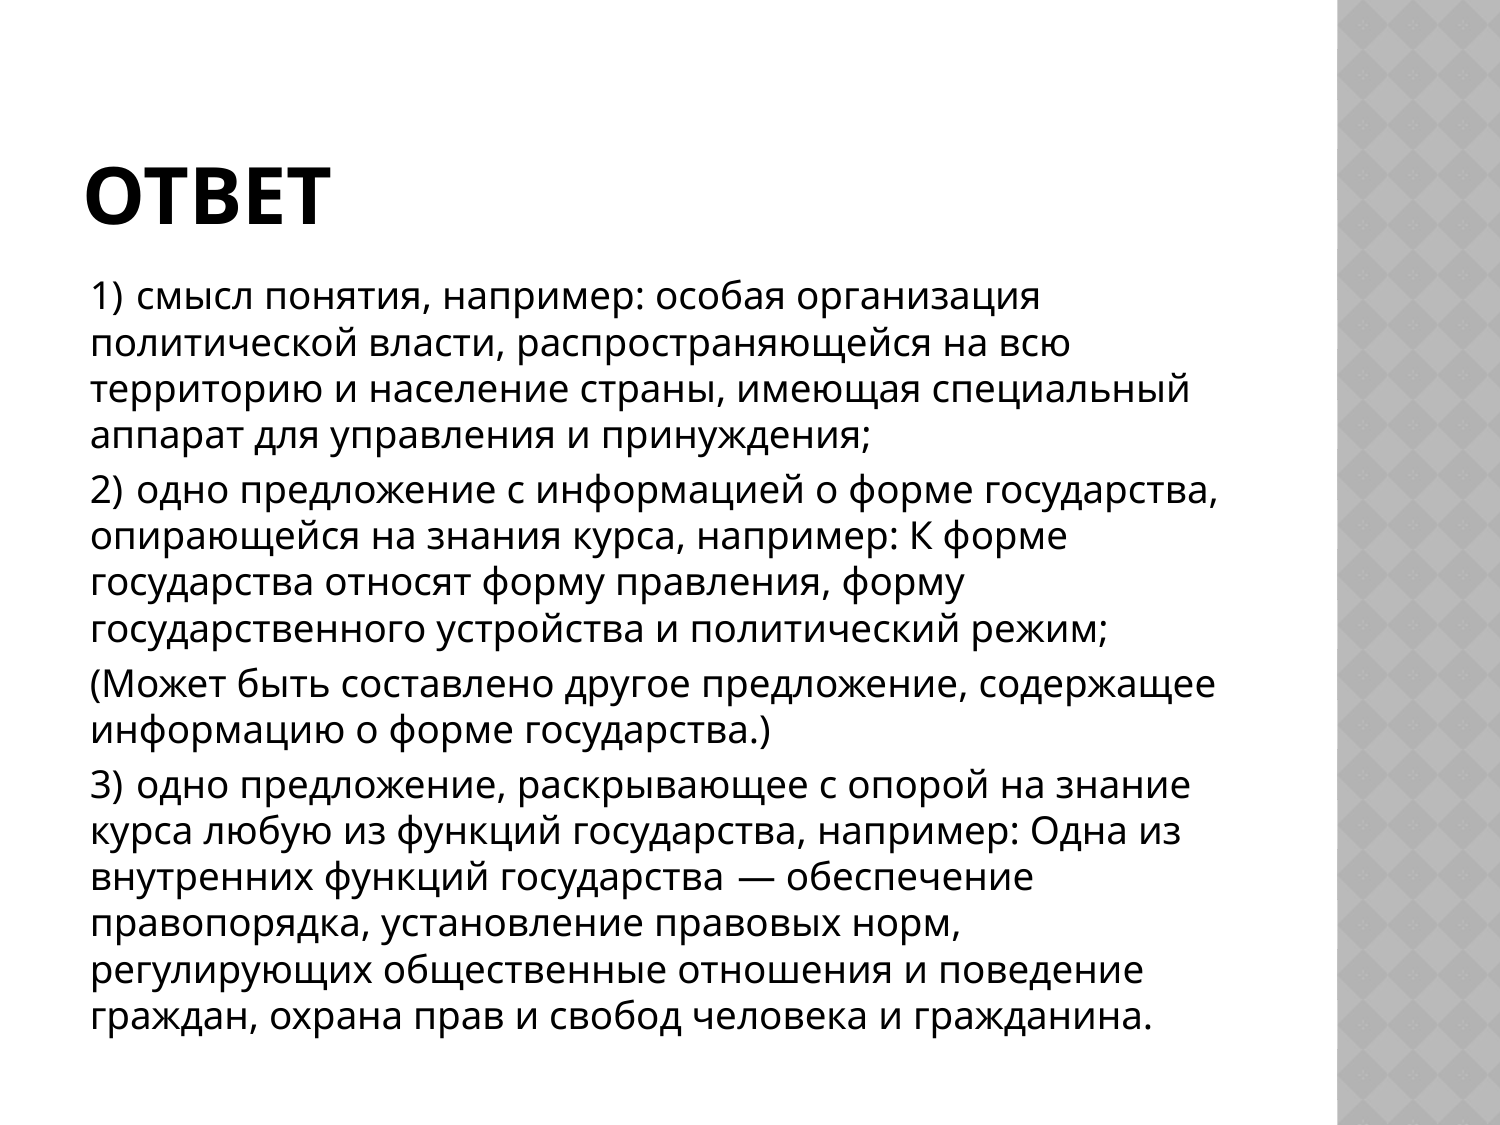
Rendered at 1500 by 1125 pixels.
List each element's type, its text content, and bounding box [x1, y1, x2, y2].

title Ответ [75, 52, 1263, 240]
list 1) смысл понятия, например: особая организация политической власти, распространяющейся на всю территорию и население страны, имеющая специальный аппарат для управления и принуждения; 2) одно предложение с информацией о форме государства, опирающейся на знания курса, например: К форме государства относят форму правления, форму государственного устройства и политический режим; (Может быть составлено другое предложение, содержащее информацию о форме государства.) 3) одно предложение, раскрывающее с опорой на знание курса любую из функций государства, например: Одна из внутренних функций государства — обеспечение правопорядка, установление правовых норм, регулирующих общественные отношения и поведение граждан, охрана прав и свобод человека и гражданина. [75, 264, 1263, 1059]
